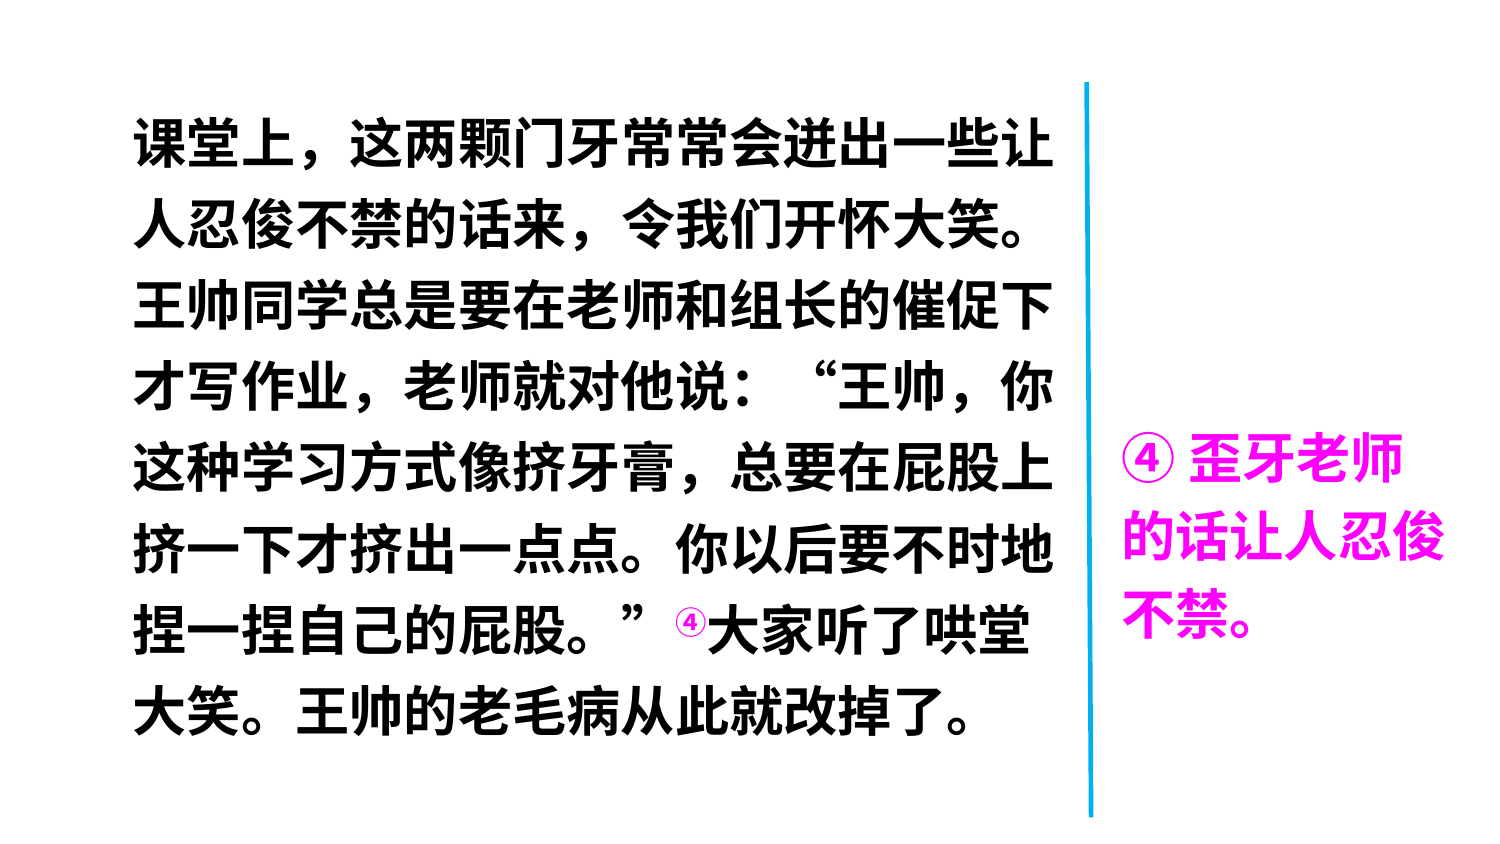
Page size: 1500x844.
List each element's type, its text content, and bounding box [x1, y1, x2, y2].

text_box 课堂上，这两颗门牙常常会迸出一些让人忍俊不禁的话来，令我们开怀大笑。王帅同学总是要在老师和组长的催促下才写作业，老师就对他说：“王帅，你这种学习方式像挤牙膏，总要在屁股上挤一下才挤出一点点。你以后要不时地捏一捏自己的屁股。”④大家听了哄堂大笑。王帅的老毛病从此就改掉了。 [117, 85, 1079, 750]
text_box ④歪牙老师的话让人忍俊不禁。 [1106, 404, 1469, 653]
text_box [1086, 81, 1092, 818]
